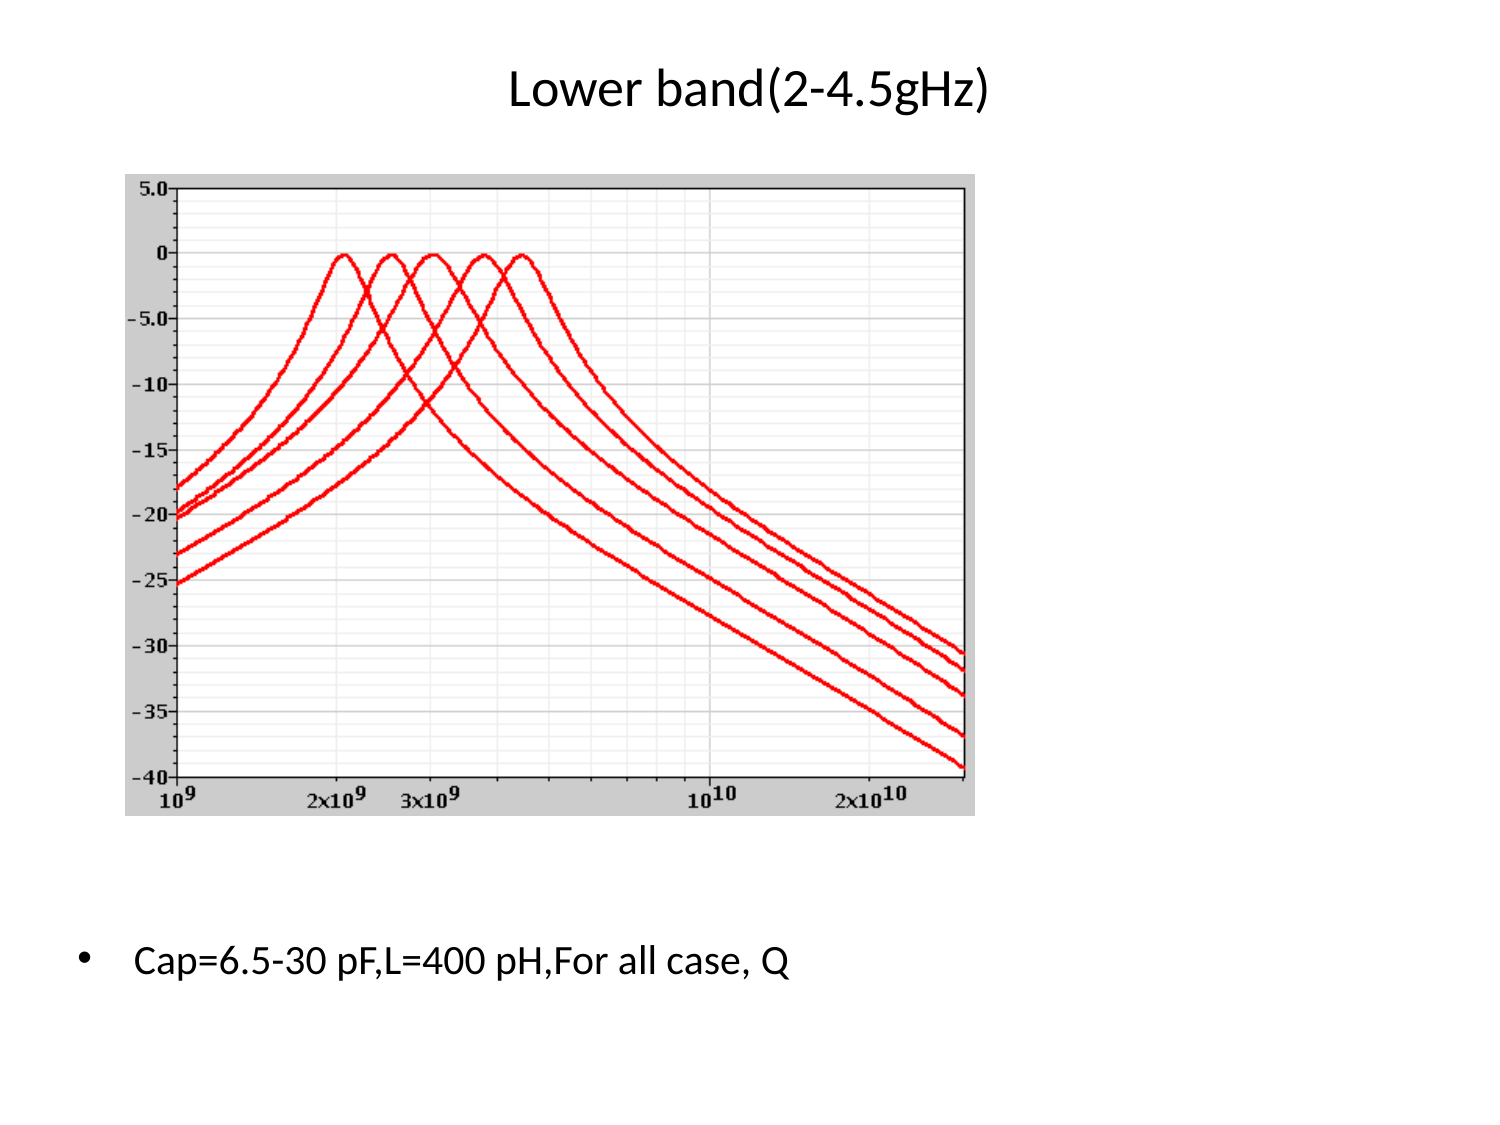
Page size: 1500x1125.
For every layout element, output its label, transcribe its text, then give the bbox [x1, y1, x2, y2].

title Lower band(2-4.5gHz) [75, 45, 1425, 125]
picture [124, 174, 976, 816]
